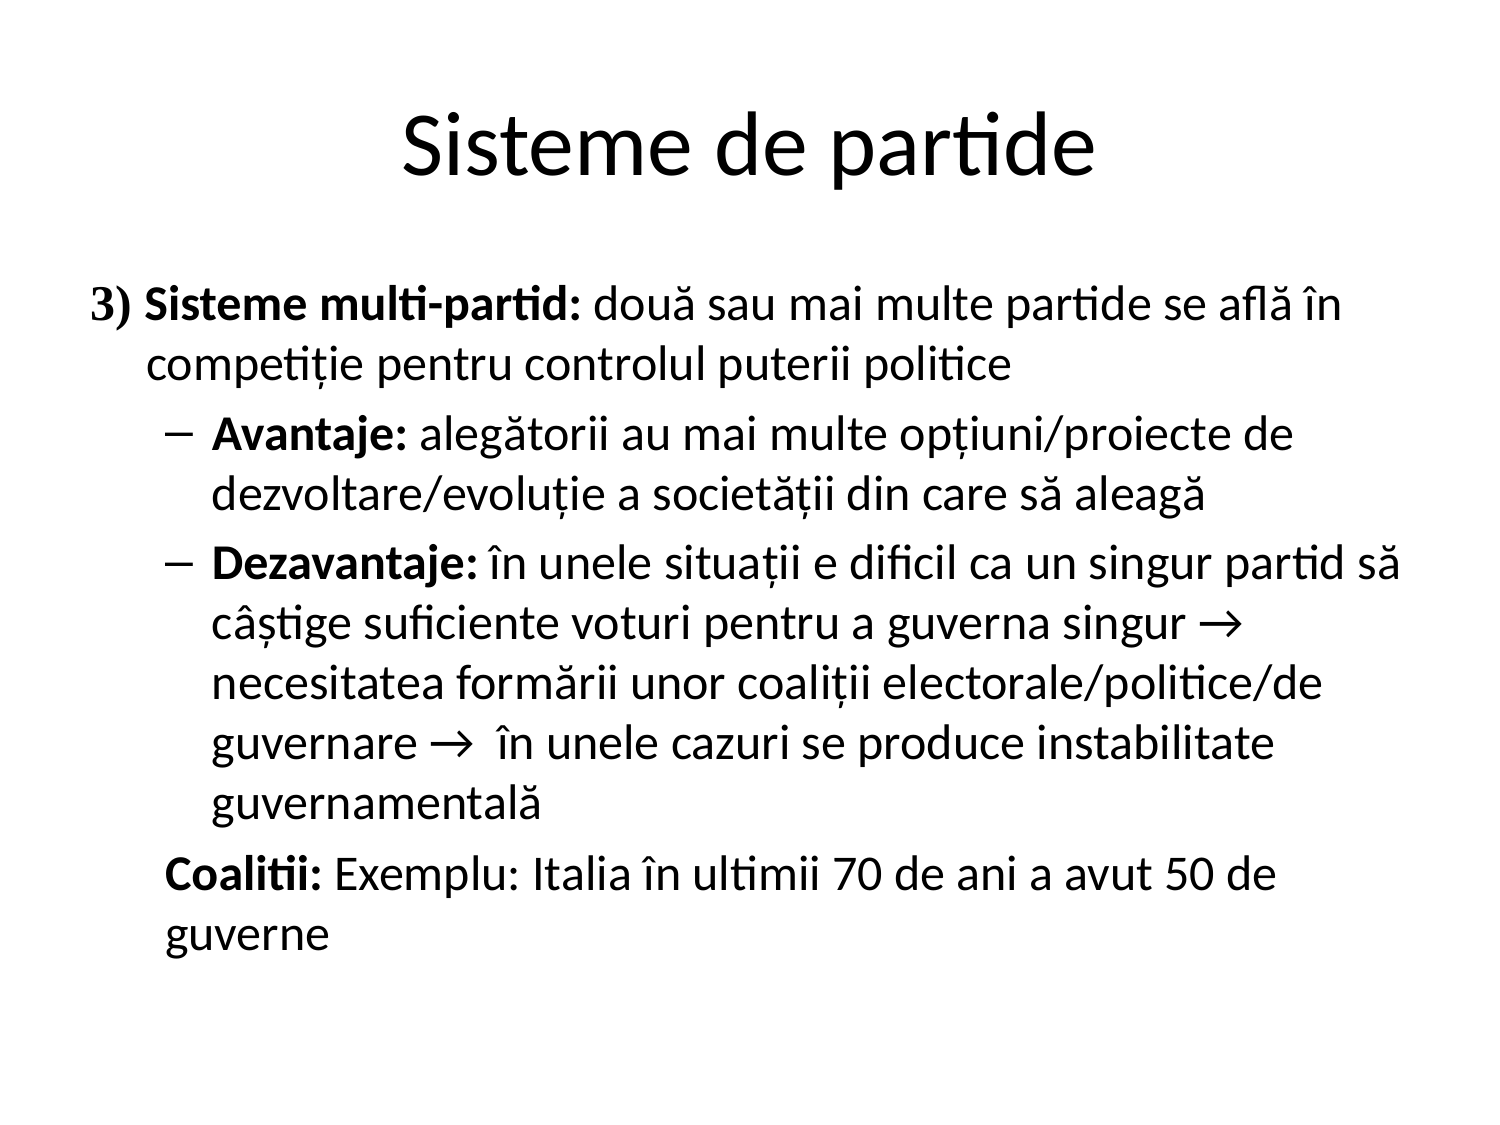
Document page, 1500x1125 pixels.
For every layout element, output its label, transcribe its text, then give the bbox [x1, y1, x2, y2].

title Sisteme de partide [75, 45, 1425, 233]
list 3) Sisteme multi-partid: două sau mai multe partide se află în competiție pentru controlul puterii politice Avantaje: alegătorii au mai multe opțiuni/proiecte de dezvoltare/evoluție a societății din care să aleagă Dezavantaje: în unele situații e dificil ca un singur partid să câștige suficiente voturi pentru a guverna singur → necesitatea formării unor coaliții electorale/politice/de guvernare → în unele cazuri se produce instabilitate guvernamentală Coalitii: Exemplu: Italia în ultimii 70 de ani a avut 50 de guverne [75, 262, 1425, 1005]
